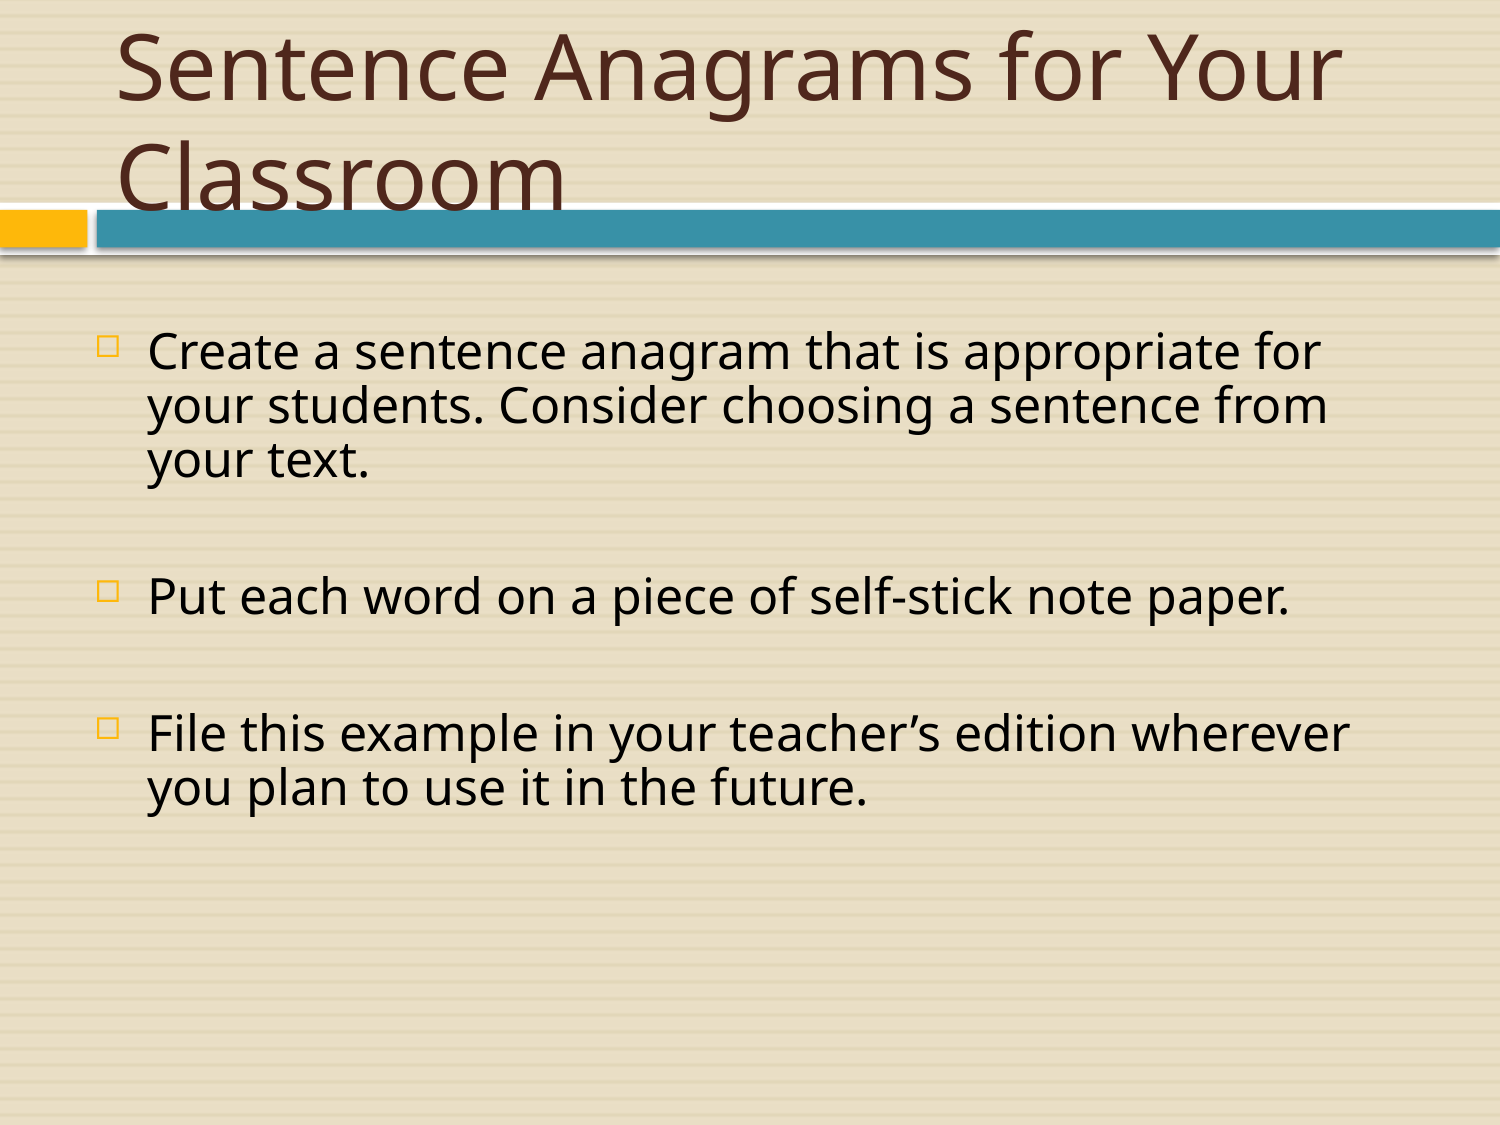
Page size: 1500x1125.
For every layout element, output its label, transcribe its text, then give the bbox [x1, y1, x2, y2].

list Create a sentence anagram that is appropriate for your students. Consider choosing a sentence from your text. Put each word on a piece of self-stick note paper. File this example in your teacher’s edition wherever you plan to use it in the future. [79, 318, 1430, 1062]
title Sentence Anagrams for Your Classroom [100, 37, 1439, 201]
